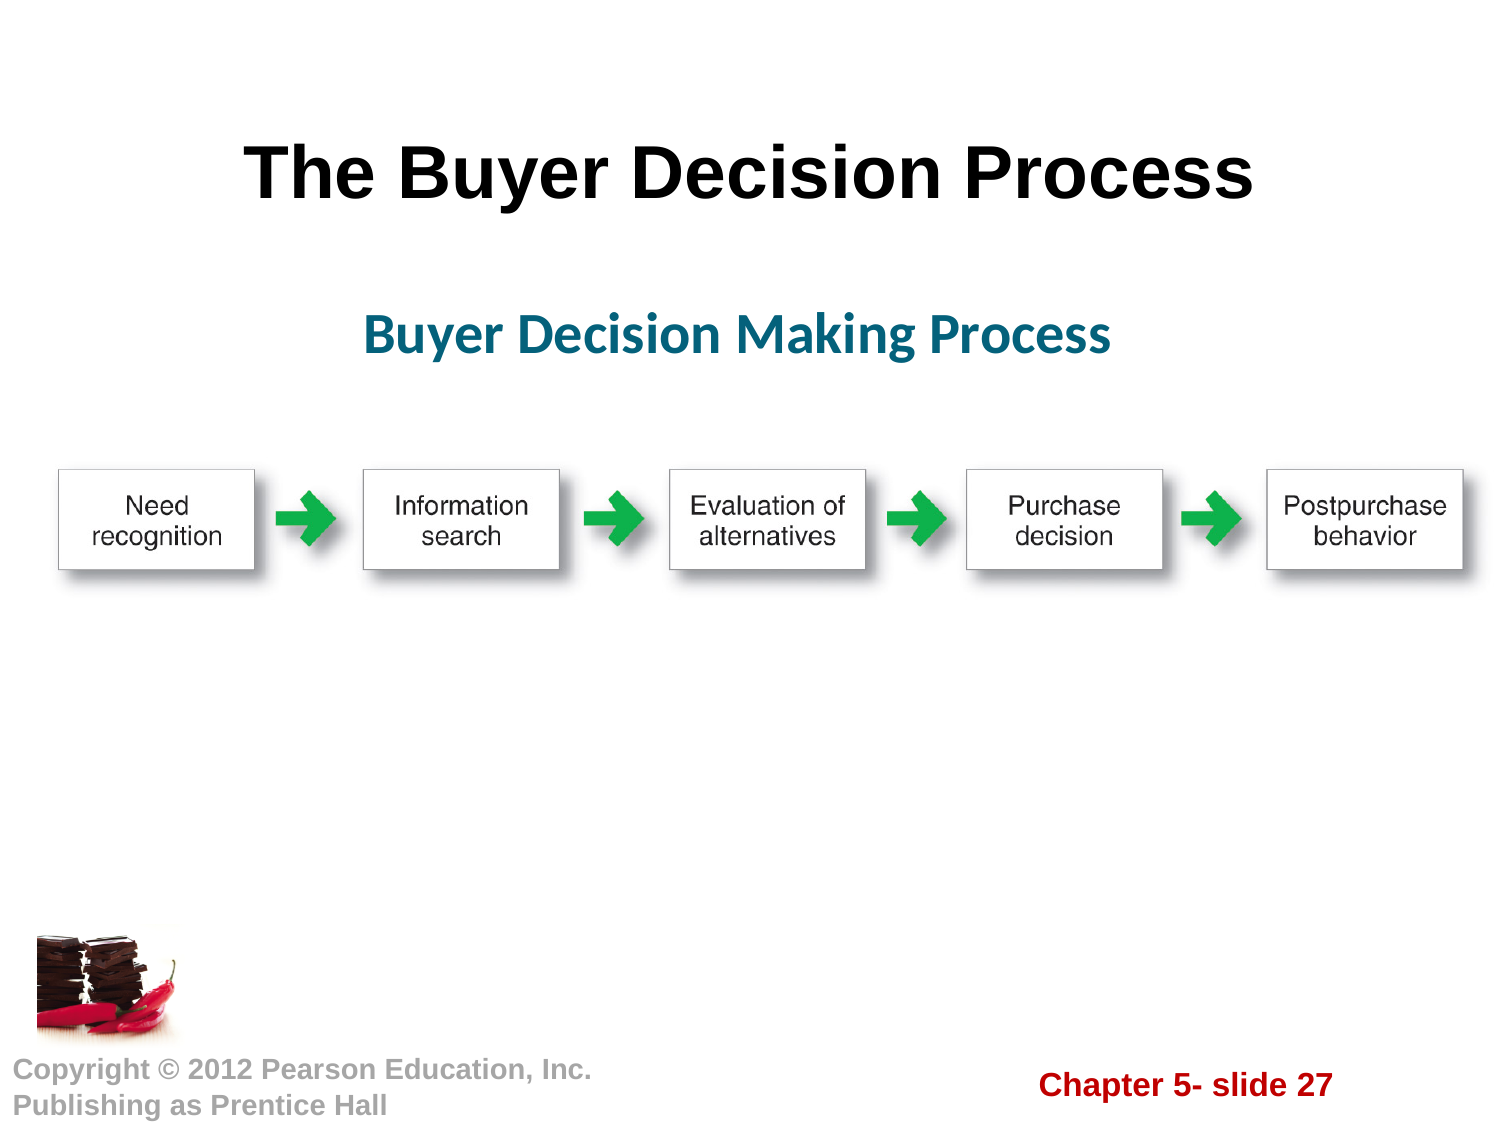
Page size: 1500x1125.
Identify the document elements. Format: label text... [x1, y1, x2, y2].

list Buyer Decision Making Process [149, 287, 1326, 351]
picture [37, 449, 1495, 601]
picture [37, 924, 188, 1050]
title The Buyer Decision Process [112, 74, 1388, 263]
